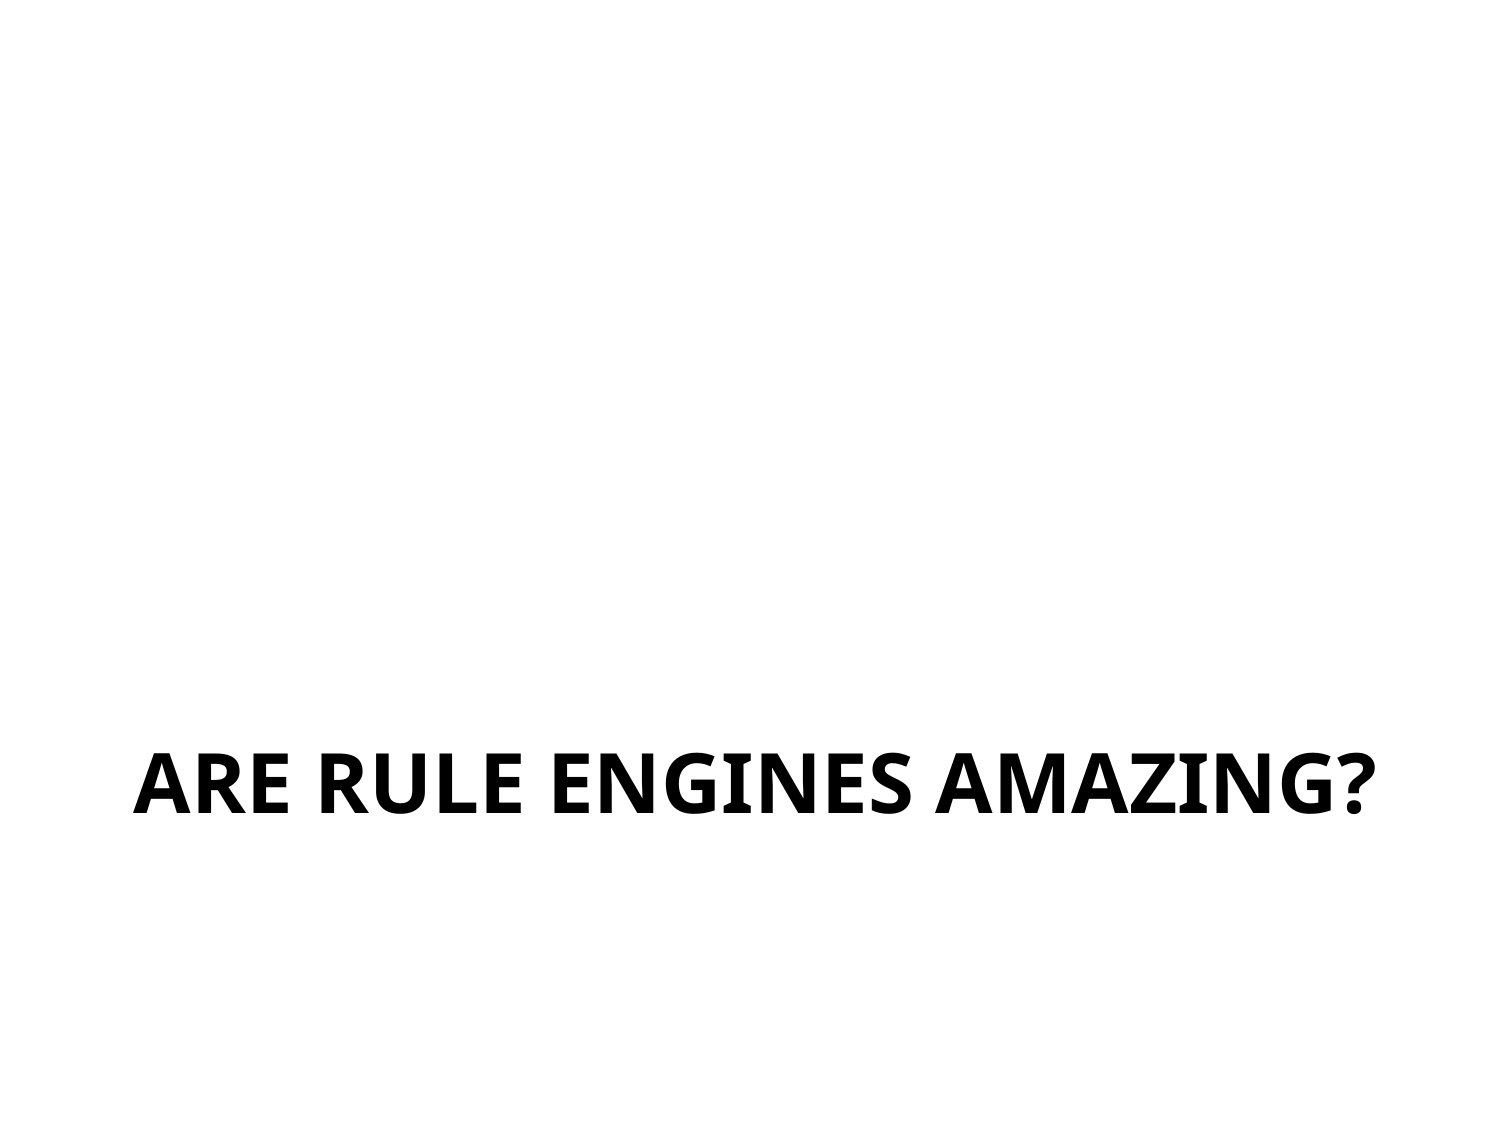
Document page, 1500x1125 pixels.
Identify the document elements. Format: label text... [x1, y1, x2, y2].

title Are Rule engines amazing? [118, 722, 1394, 947]
